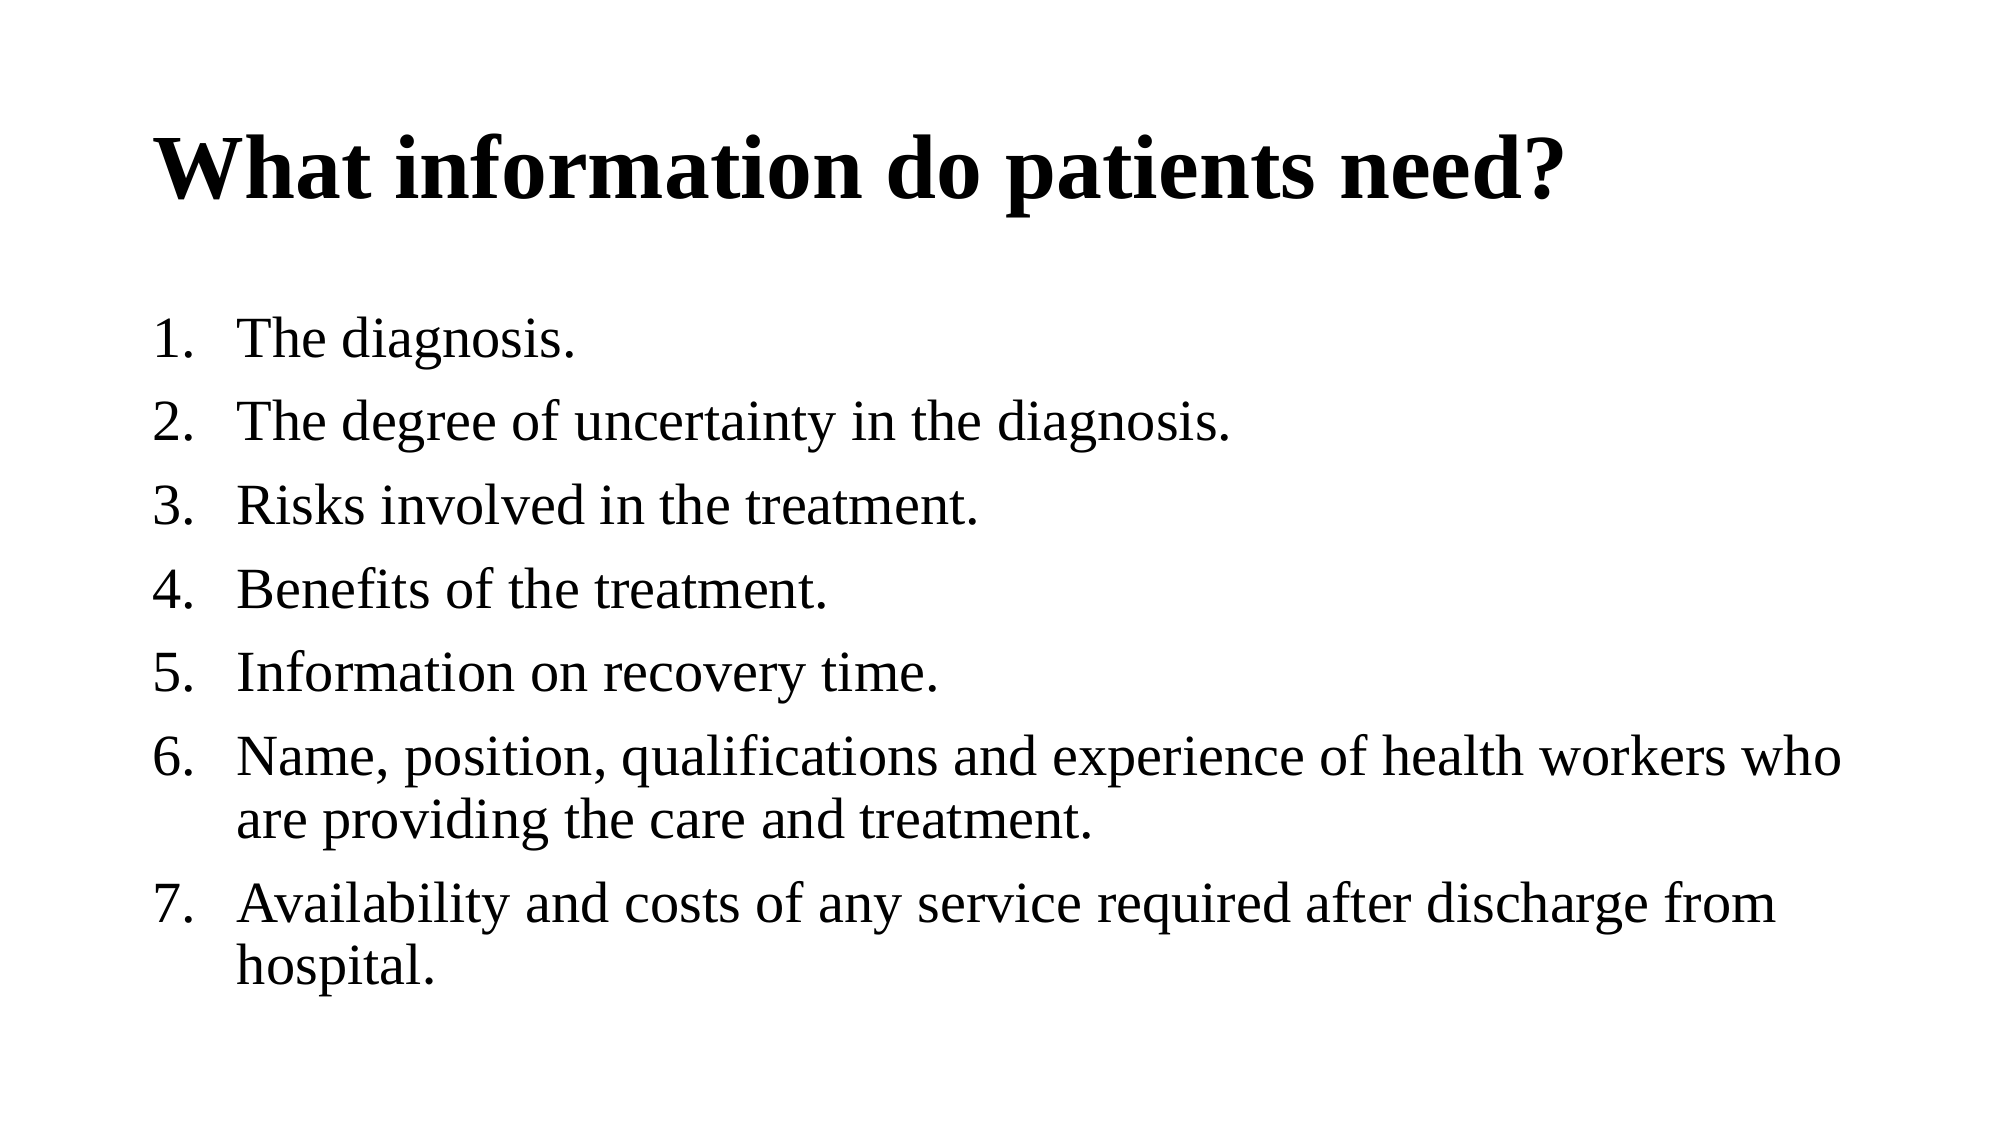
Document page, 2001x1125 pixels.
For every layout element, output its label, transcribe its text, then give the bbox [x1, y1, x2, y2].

title What information do patients need? [137, 59, 1863, 278]
list The diagnosis. The degree of uncertainty in the diagnosis. Risks involved in the treatment. Benefits of the treatment. Information on recovery time. Name, position, qualifications and experience of health workers who are providing the care and treatment. Availability and costs of any service required after discharge from hospital. [137, 299, 1888, 1098]
